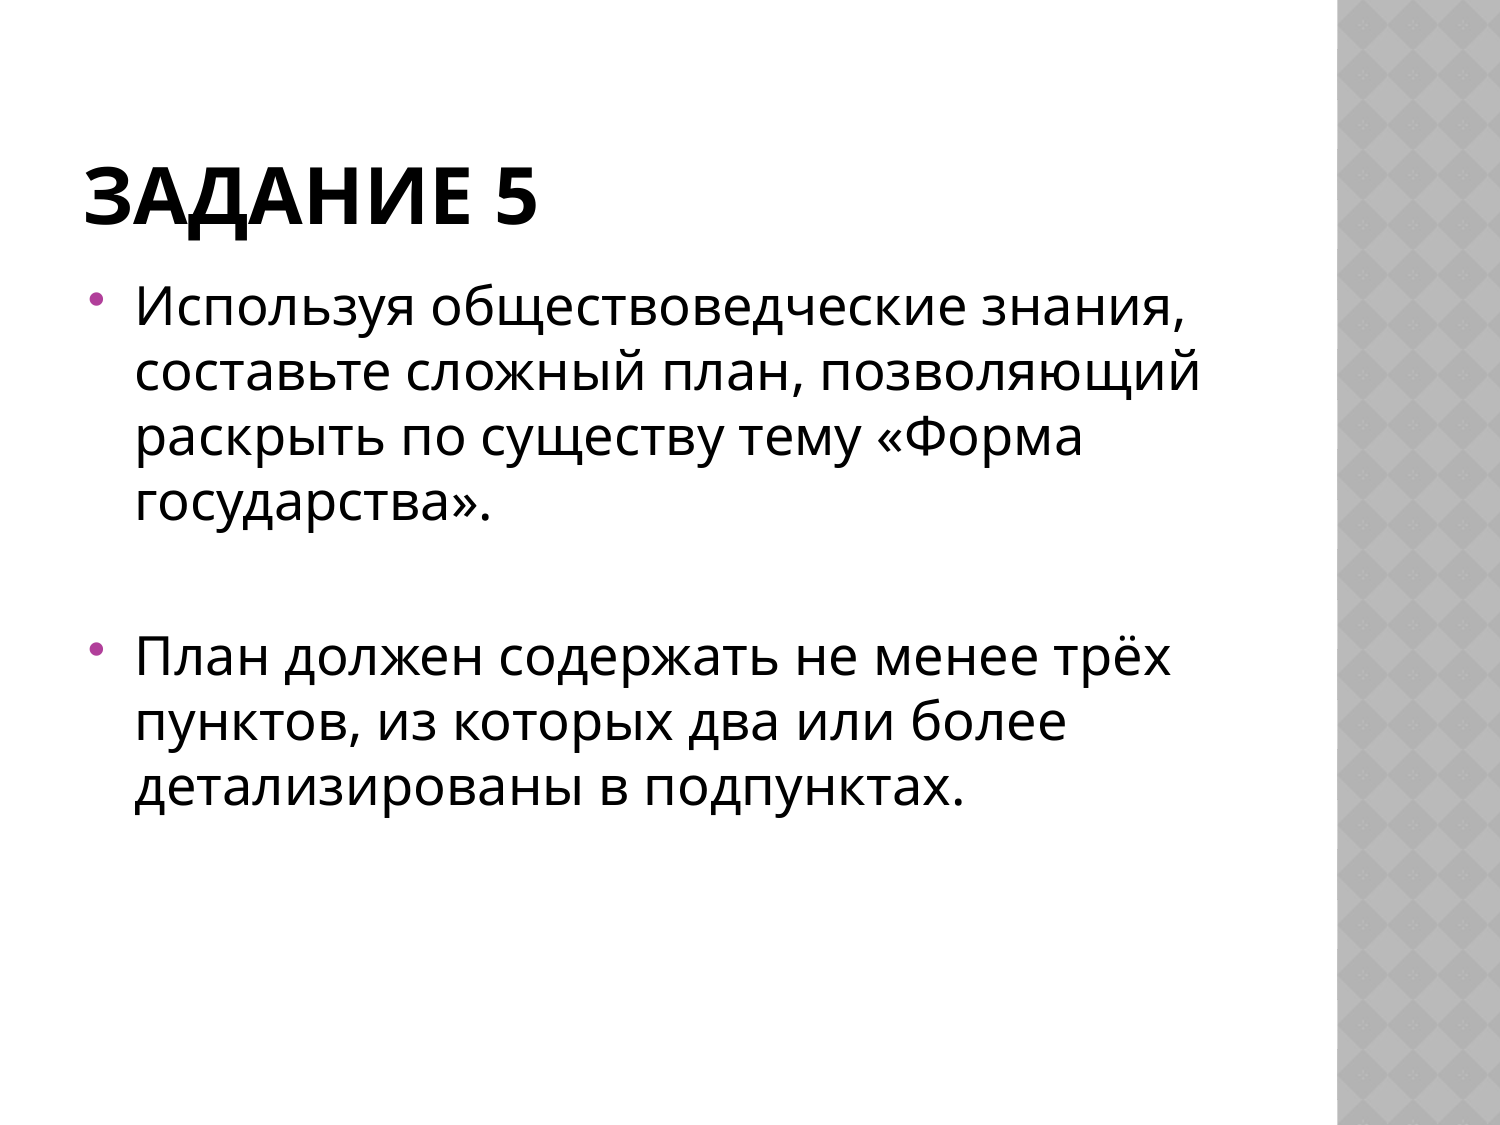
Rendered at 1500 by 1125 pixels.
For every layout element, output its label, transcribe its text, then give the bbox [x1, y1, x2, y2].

list Используя обществоведческие знания, составьте сложный план, позволяющий раскрыть по существу тему «Форма государства». План должен содержать не менее трёх пунктов, из которых два или более детализированы в подпунктах. [75, 264, 1263, 1059]
title Задание 5 [75, 52, 1263, 240]
